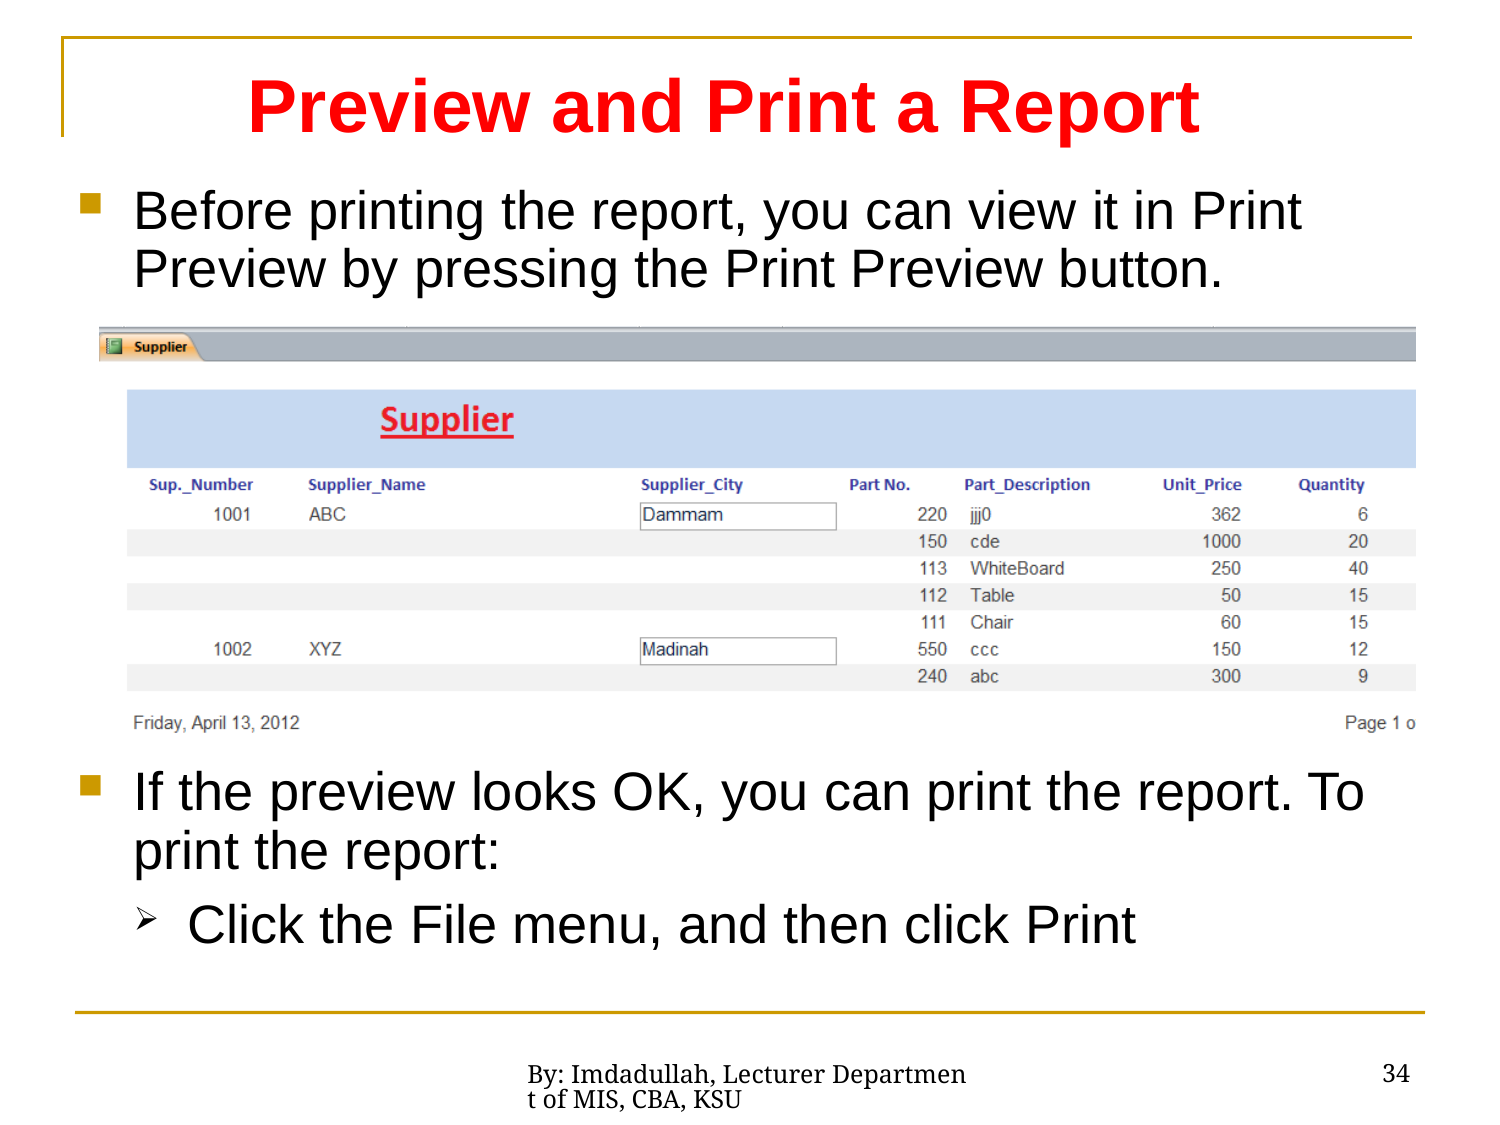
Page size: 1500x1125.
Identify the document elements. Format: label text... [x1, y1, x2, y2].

list Before printing the report, you can view it in Print Preview by pressing the Print Preview button. If the preview looks OK, you can print the report. To print the report: Click the File menu, and then click Print [62, 174, 1450, 1038]
picture [99, 326, 1416, 751]
slide_number 34 [1074, 1038, 1425, 1100]
footer By: Imdadullah, Lecturer Department of MIS, CBA, KSU [512, 1038, 988, 1100]
title Preview and Print a Report [112, 50, 1338, 163]
